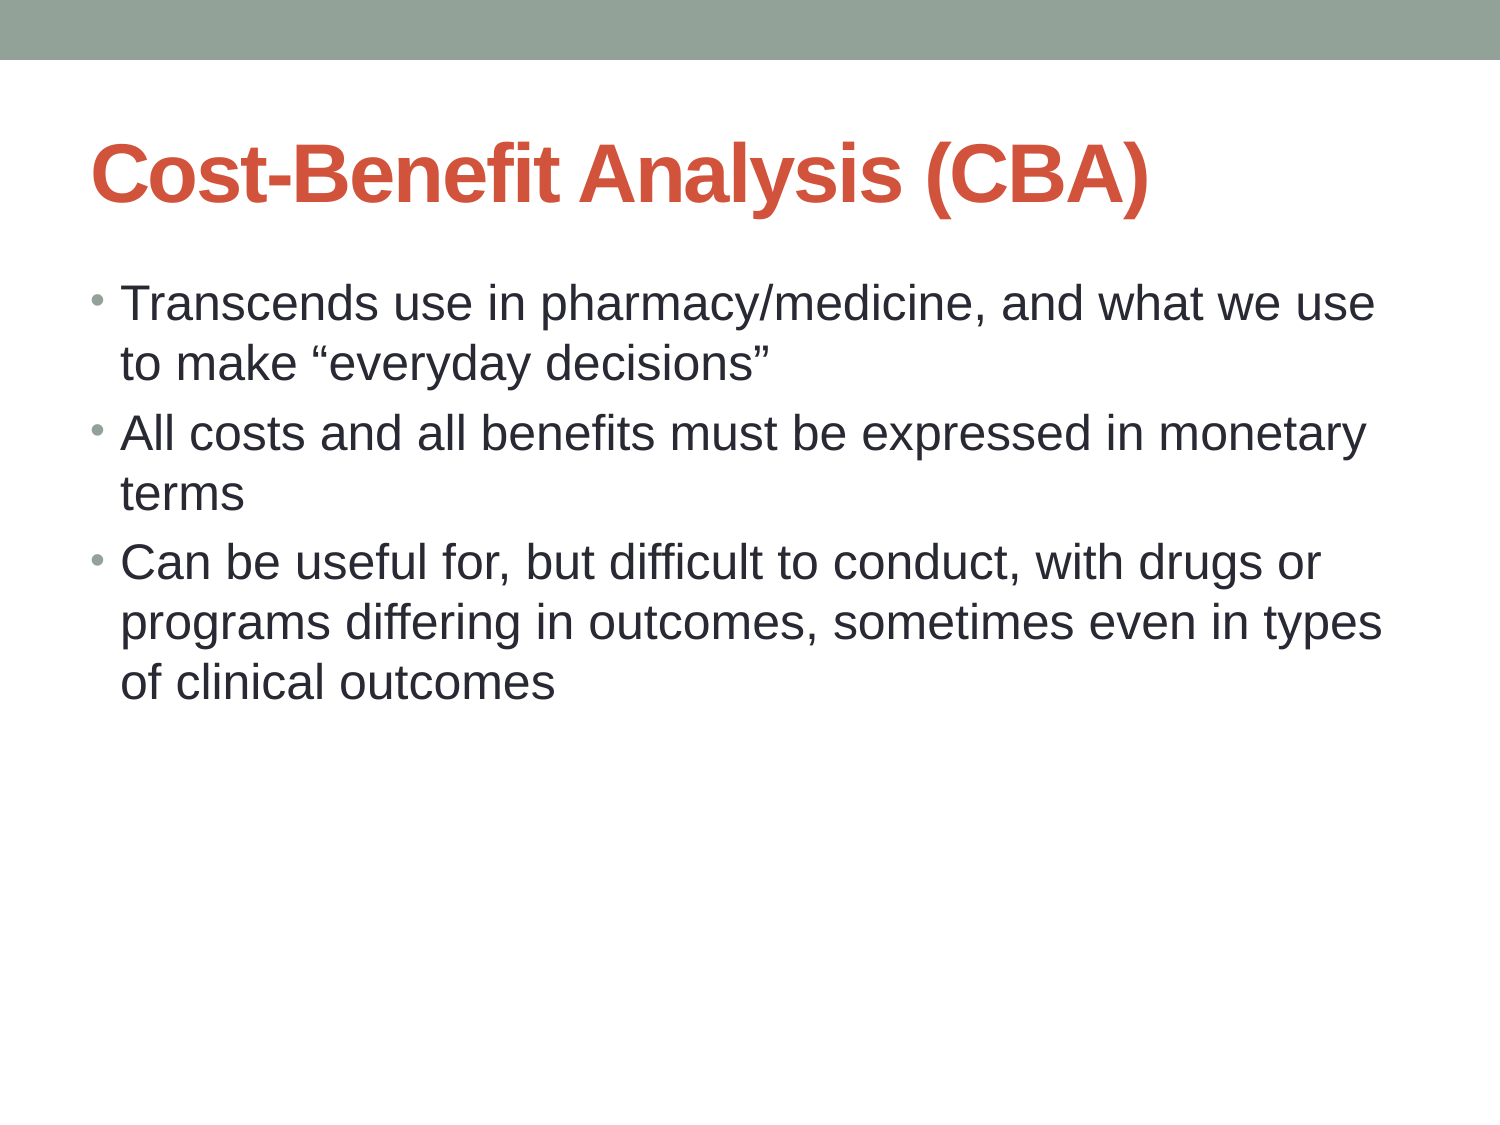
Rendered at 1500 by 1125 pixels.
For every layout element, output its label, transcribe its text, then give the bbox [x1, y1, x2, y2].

list Transcends use in pharmacy/medicine, and what we use to make “everyday decisions” All costs and all benefits must be expressed in monetary terms Can be useful for, but difficult to conduct, with drugs or programs differing in outcomes, sometimes even in types of clinical outcomes [75, 262, 1425, 1063]
title Cost-Benefit Analysis (CBA) [75, 87, 1425, 250]
